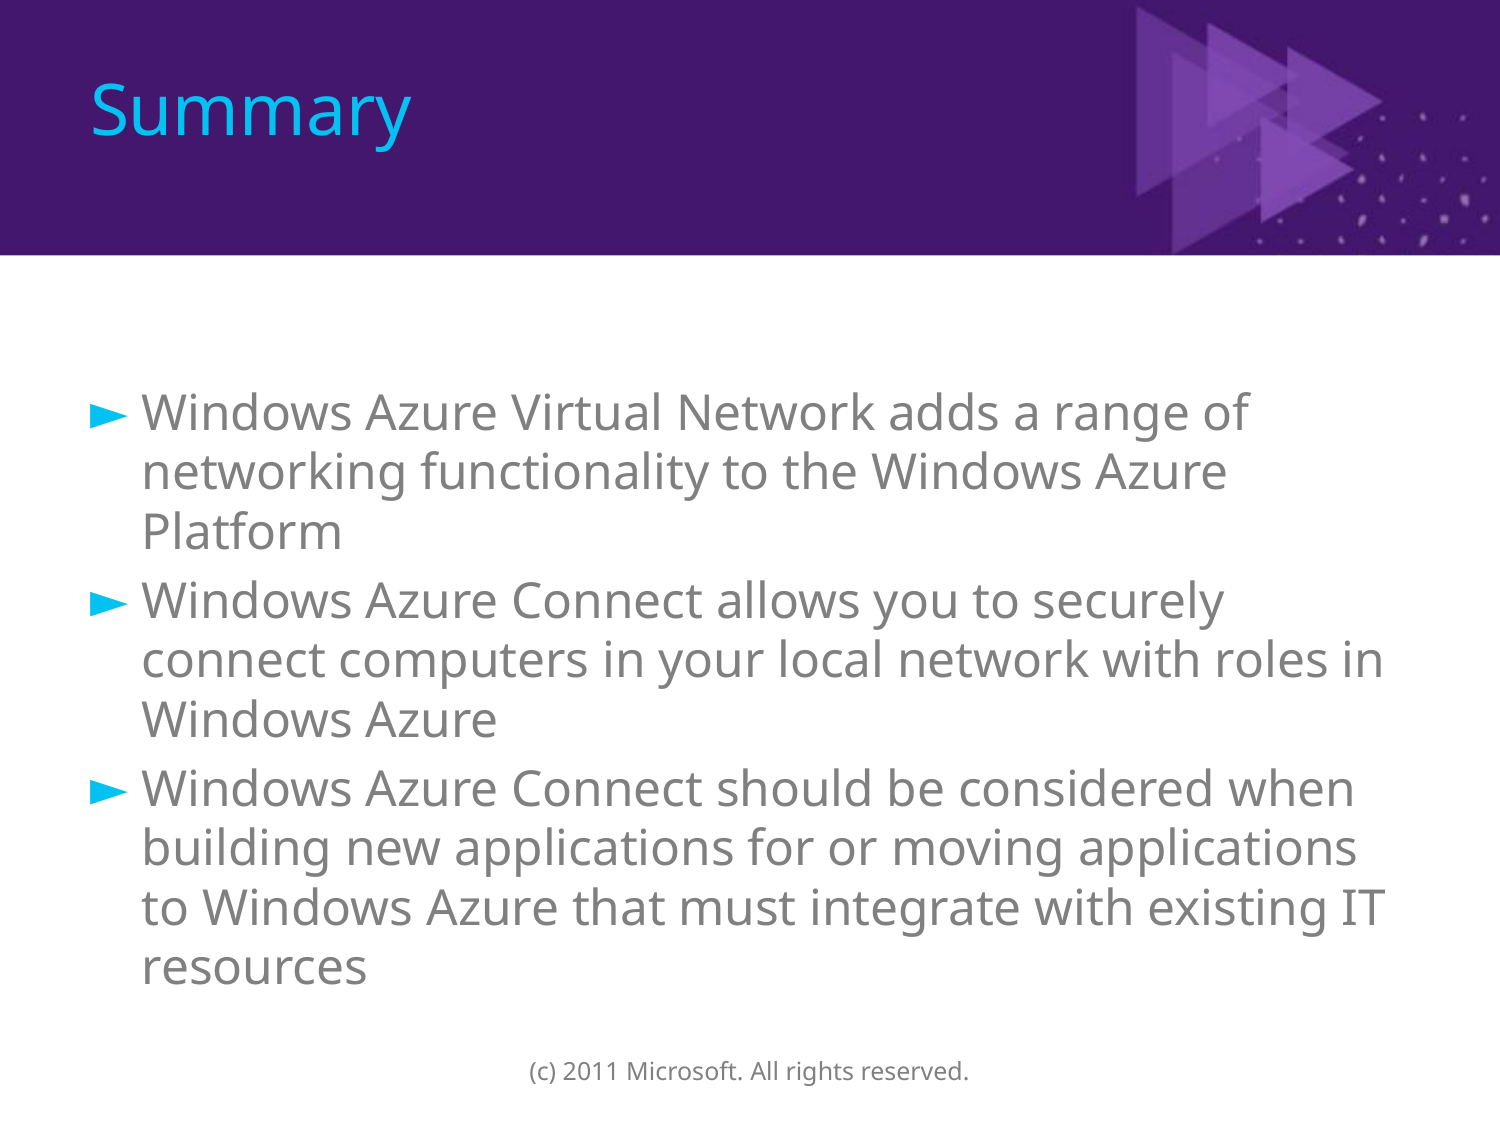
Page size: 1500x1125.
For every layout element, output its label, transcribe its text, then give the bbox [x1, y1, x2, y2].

list Windows Azure Virtual Network adds a range of networking functionality to the Windows Azure Platform Windows Azure Connect allows you to securely connect computers in your local network with roles in Windows Azure Windows Azure Connect should be considered when building new applications for or moving applications to Windows Azure that must integrate with existing IT resources [75, 373, 1425, 1005]
footer (c) 2011 Microsoft. All rights reserved. [512, 1042, 988, 1103]
title Summary [75, 56, 1425, 244]
picture [0, 0, 1500, 255]
